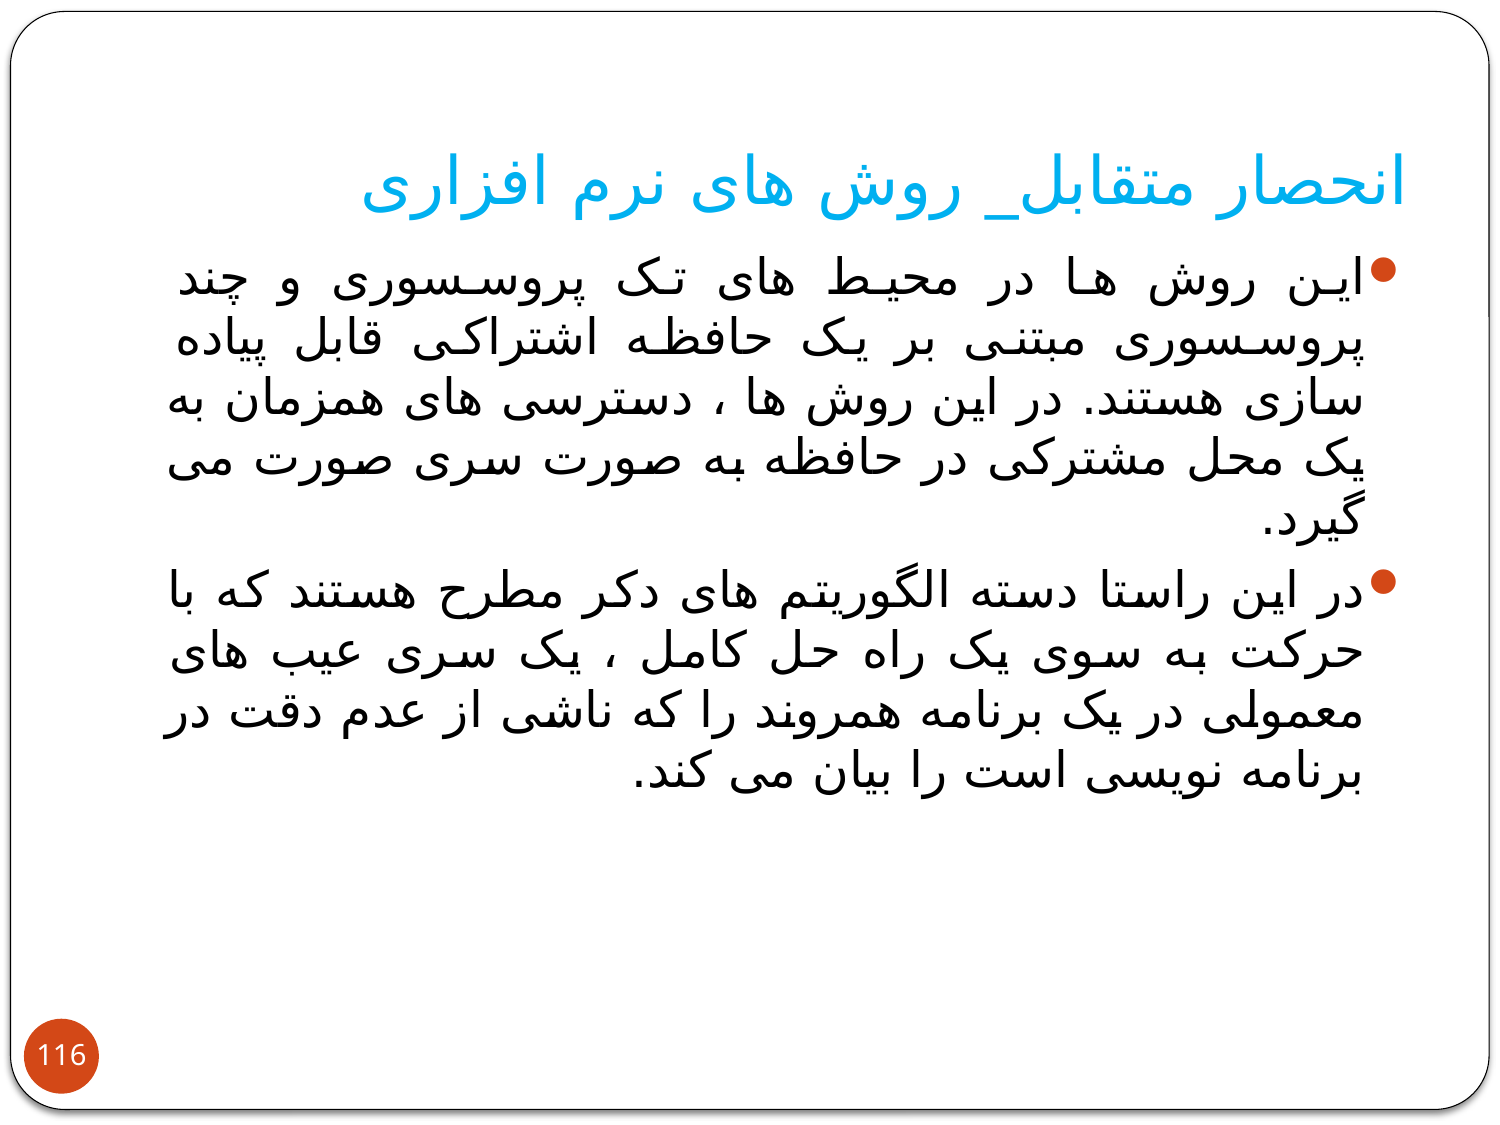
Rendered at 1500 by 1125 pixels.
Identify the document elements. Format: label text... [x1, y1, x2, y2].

slide_number 116 [23, 1018, 99, 1094]
title انحصار متقابل_ روش های نرم افزاری [150, 45, 1425, 233]
list این روش ها در محیط های تک پروسسوری و چند پروسسوری مبتنی بر یک حافظه اشتراکی قابل پیاده سازی هستند. در این روش ها ، دسترسی های همزمان به یک محل مشترکی در حافظه به صورت سری صورت می گیرد. در این راستا دسته الگوریتم های دکر مطرح هستند که با حرکت به سوی یک راه حل کامل ، یک سری عیب های معمولی در یک برنامه همروند را که ناشی از عدم دقت در برنامه نویسی است را بیان می کند. [150, 237, 1425, 988]
